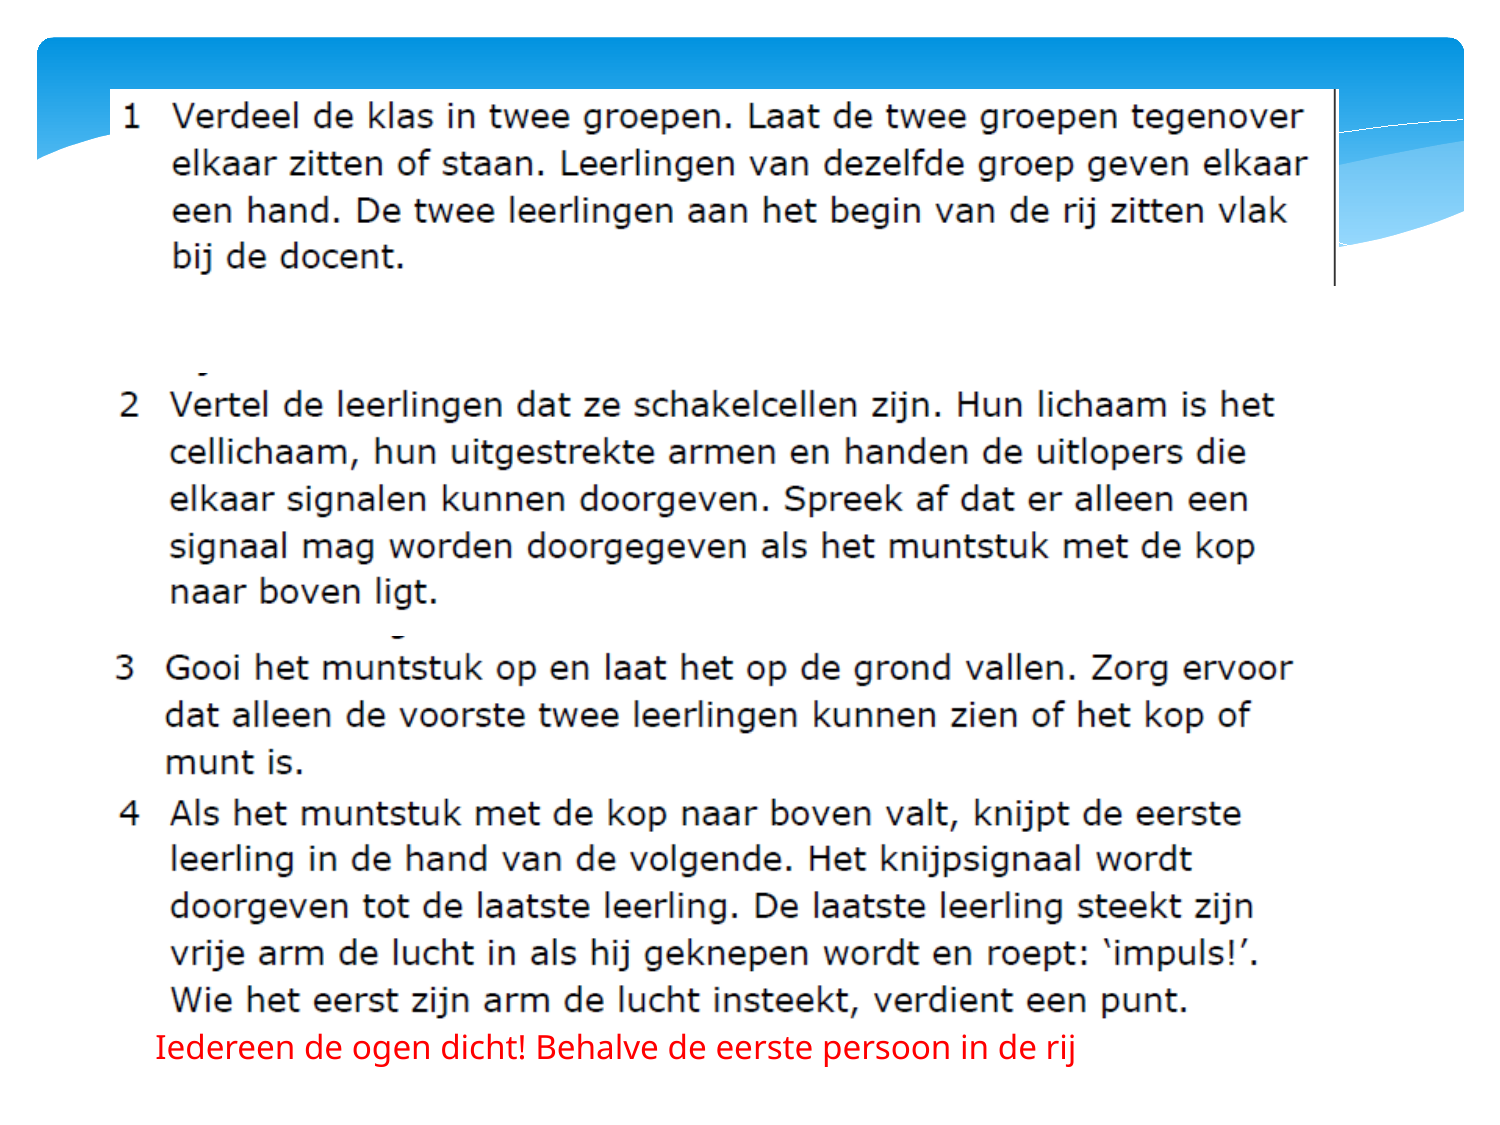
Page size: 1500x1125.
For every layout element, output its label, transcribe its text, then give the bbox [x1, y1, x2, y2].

text_box Iedereen de ogen dicht! Behalve de eerste persoon in de rij [140, 1038, 1275, 1114]
picture [104, 788, 1300, 1028]
picture [106, 373, 1300, 618]
picture [106, 636, 1309, 787]
picture [110, 89, 1340, 286]
